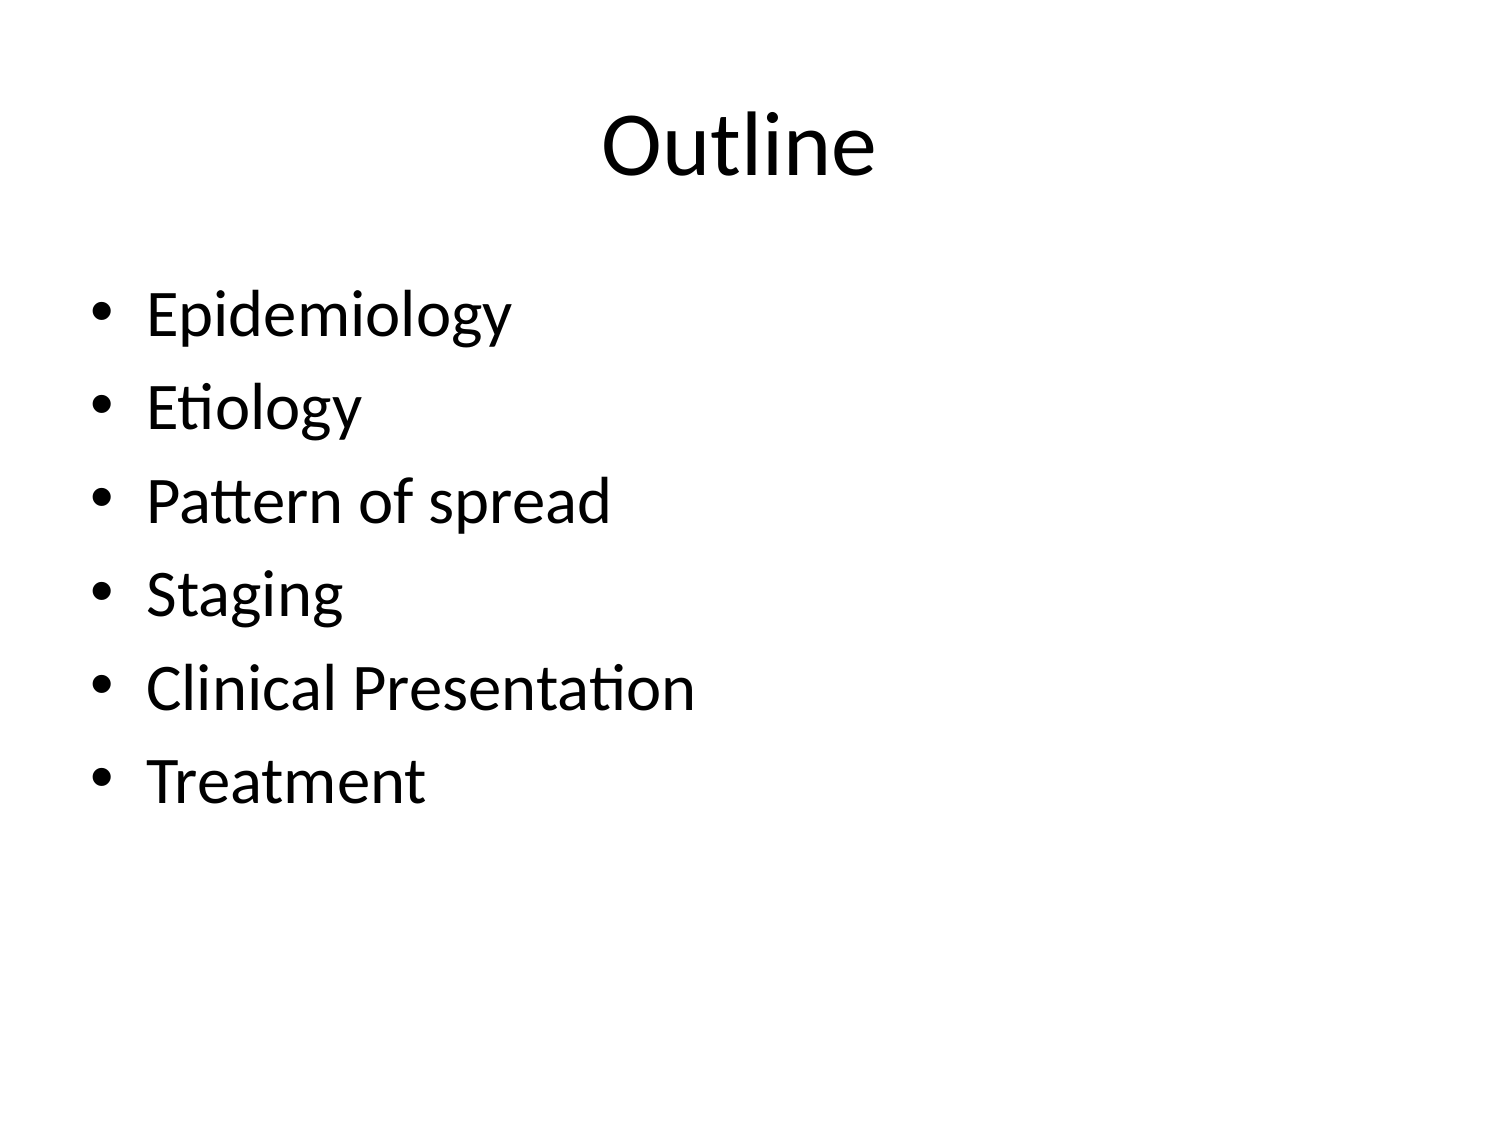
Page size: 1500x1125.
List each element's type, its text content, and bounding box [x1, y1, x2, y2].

title Outline [75, 45, 1425, 233]
list Epidemiology Etiology Pattern of spread Staging Clinical Presentation Treatment [75, 262, 1425, 1005]
